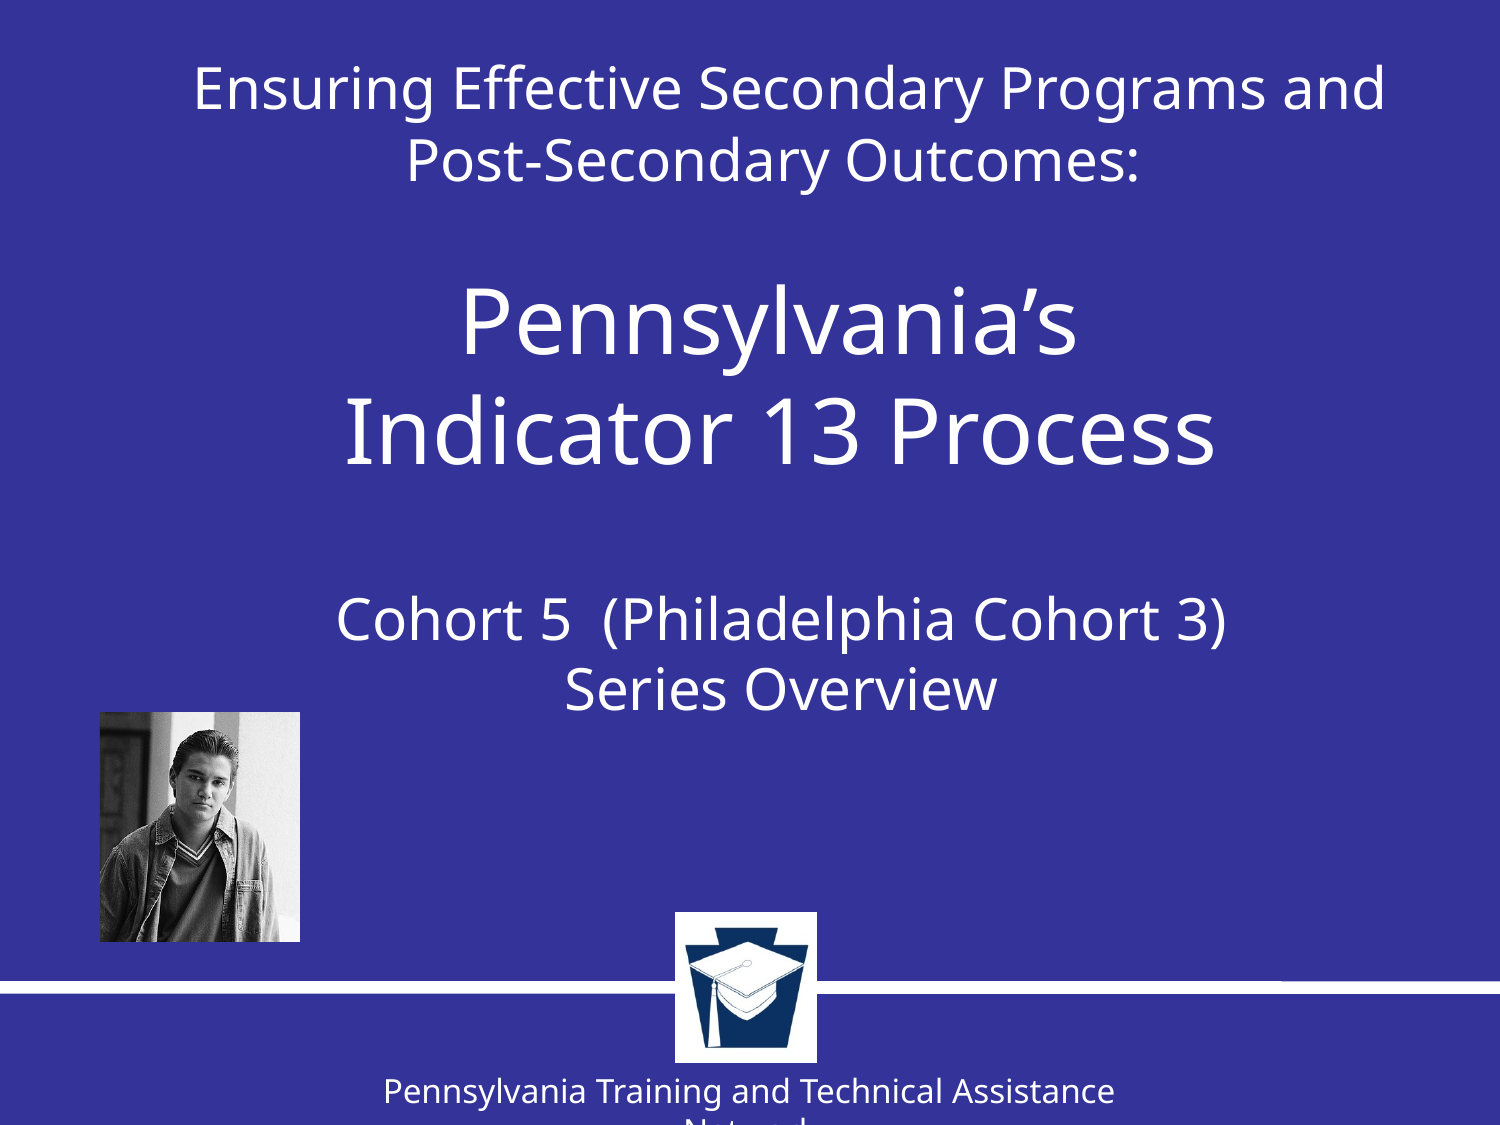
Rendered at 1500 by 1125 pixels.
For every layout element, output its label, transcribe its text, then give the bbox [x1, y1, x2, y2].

picture [675, 912, 817, 1063]
picture [99, 712, 301, 943]
title Ensuring Effective Secondary Programs and Post-Secondary Outcomes: Pennsylvania’s Indicator 13 Process Cohort 5 (Philadelphia Cohort 3) Series Overview [112, 224, 1450, 850]
